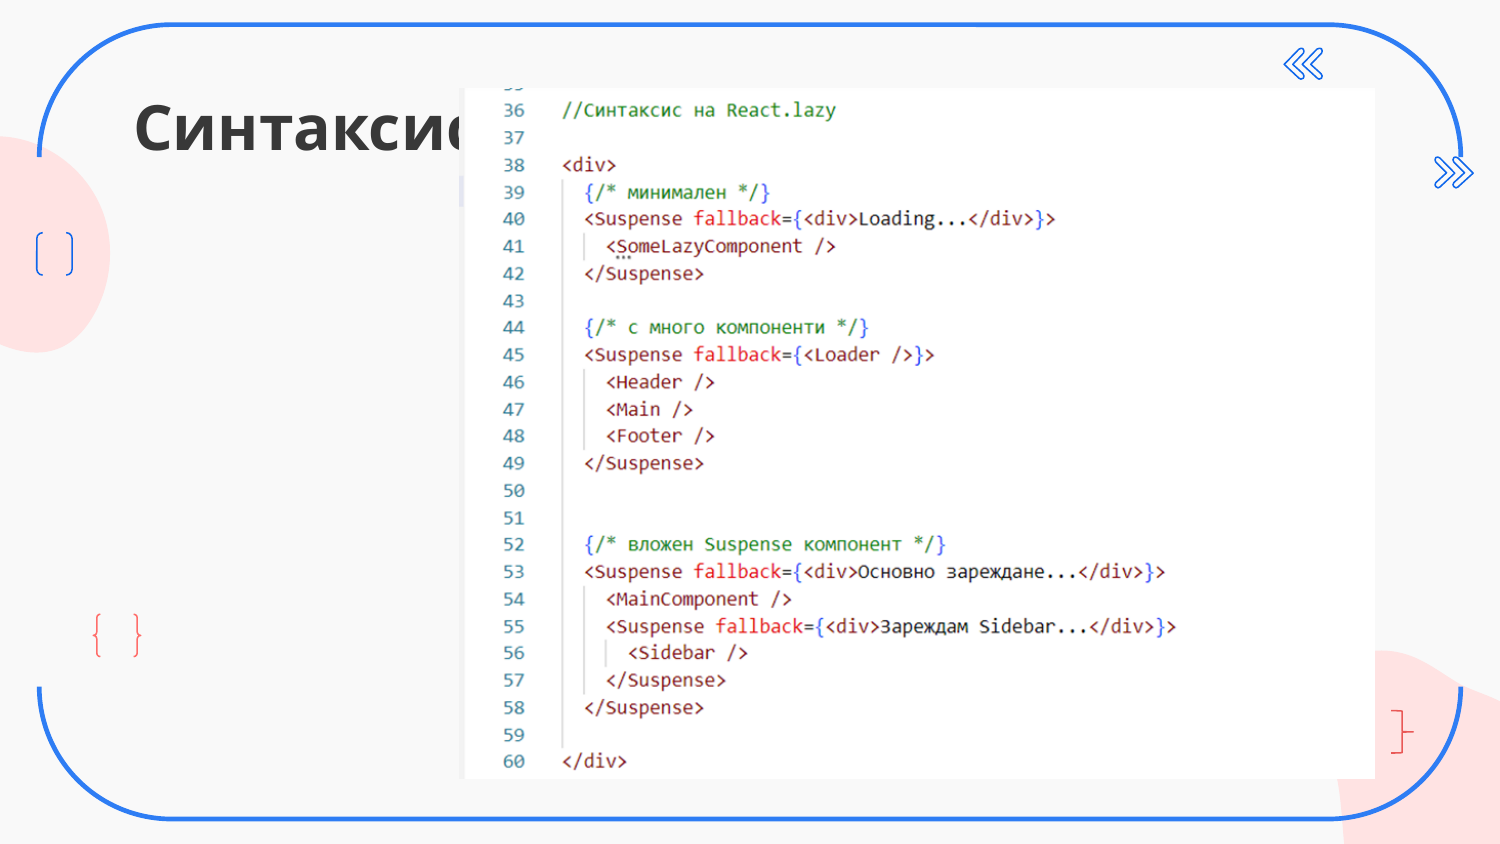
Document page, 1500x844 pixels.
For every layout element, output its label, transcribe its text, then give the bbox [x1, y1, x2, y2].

text_box [93, 614, 141, 657]
title Синтаксис [118, 72, 1382, 167]
picture [459, 88, 1376, 780]
